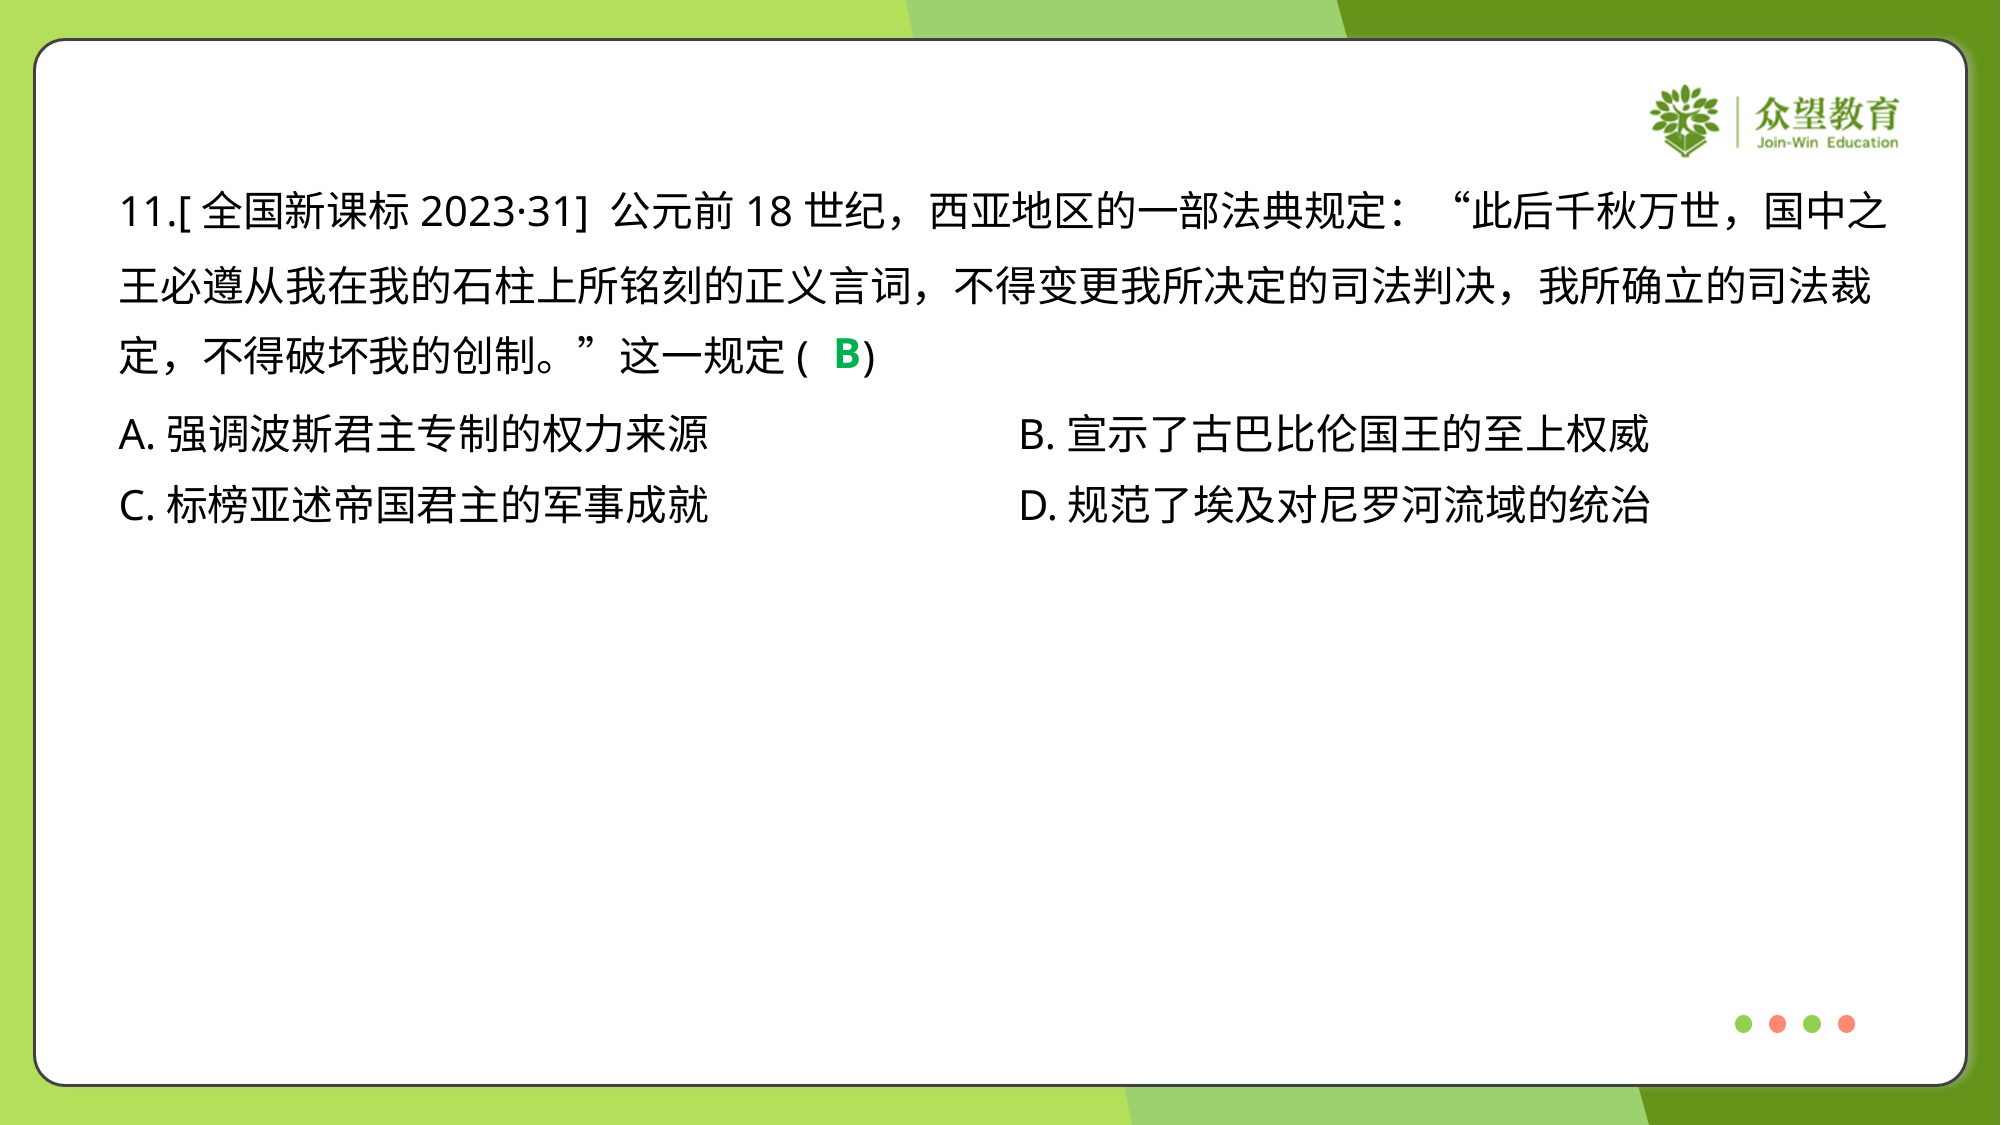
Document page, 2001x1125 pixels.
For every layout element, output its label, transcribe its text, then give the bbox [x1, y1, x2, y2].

text_box 11.[全国新课标2023·31] 公元前18世纪，西亚地区的一部法典规定：“此后千秋万世，国中之 王必遵从我在我的石柱上所铭刻的正义言词，不得变更我所决定的司法判决，我所确立的司法裁 定，不得破坏我的创制。”这一规定( ) [118, 159, 1883, 373]
picture [0, 0, 2000, 1125]
text_box A.强调波斯君主专制的权力来源 B.宣示了古巴比伦国王的至上权威 C.标榜亚述帝国君主的军事成就 D.规范了埃及对尼罗河流域的统治 [118, 382, 1883, 522]
text_box B [817, 306, 877, 371]
